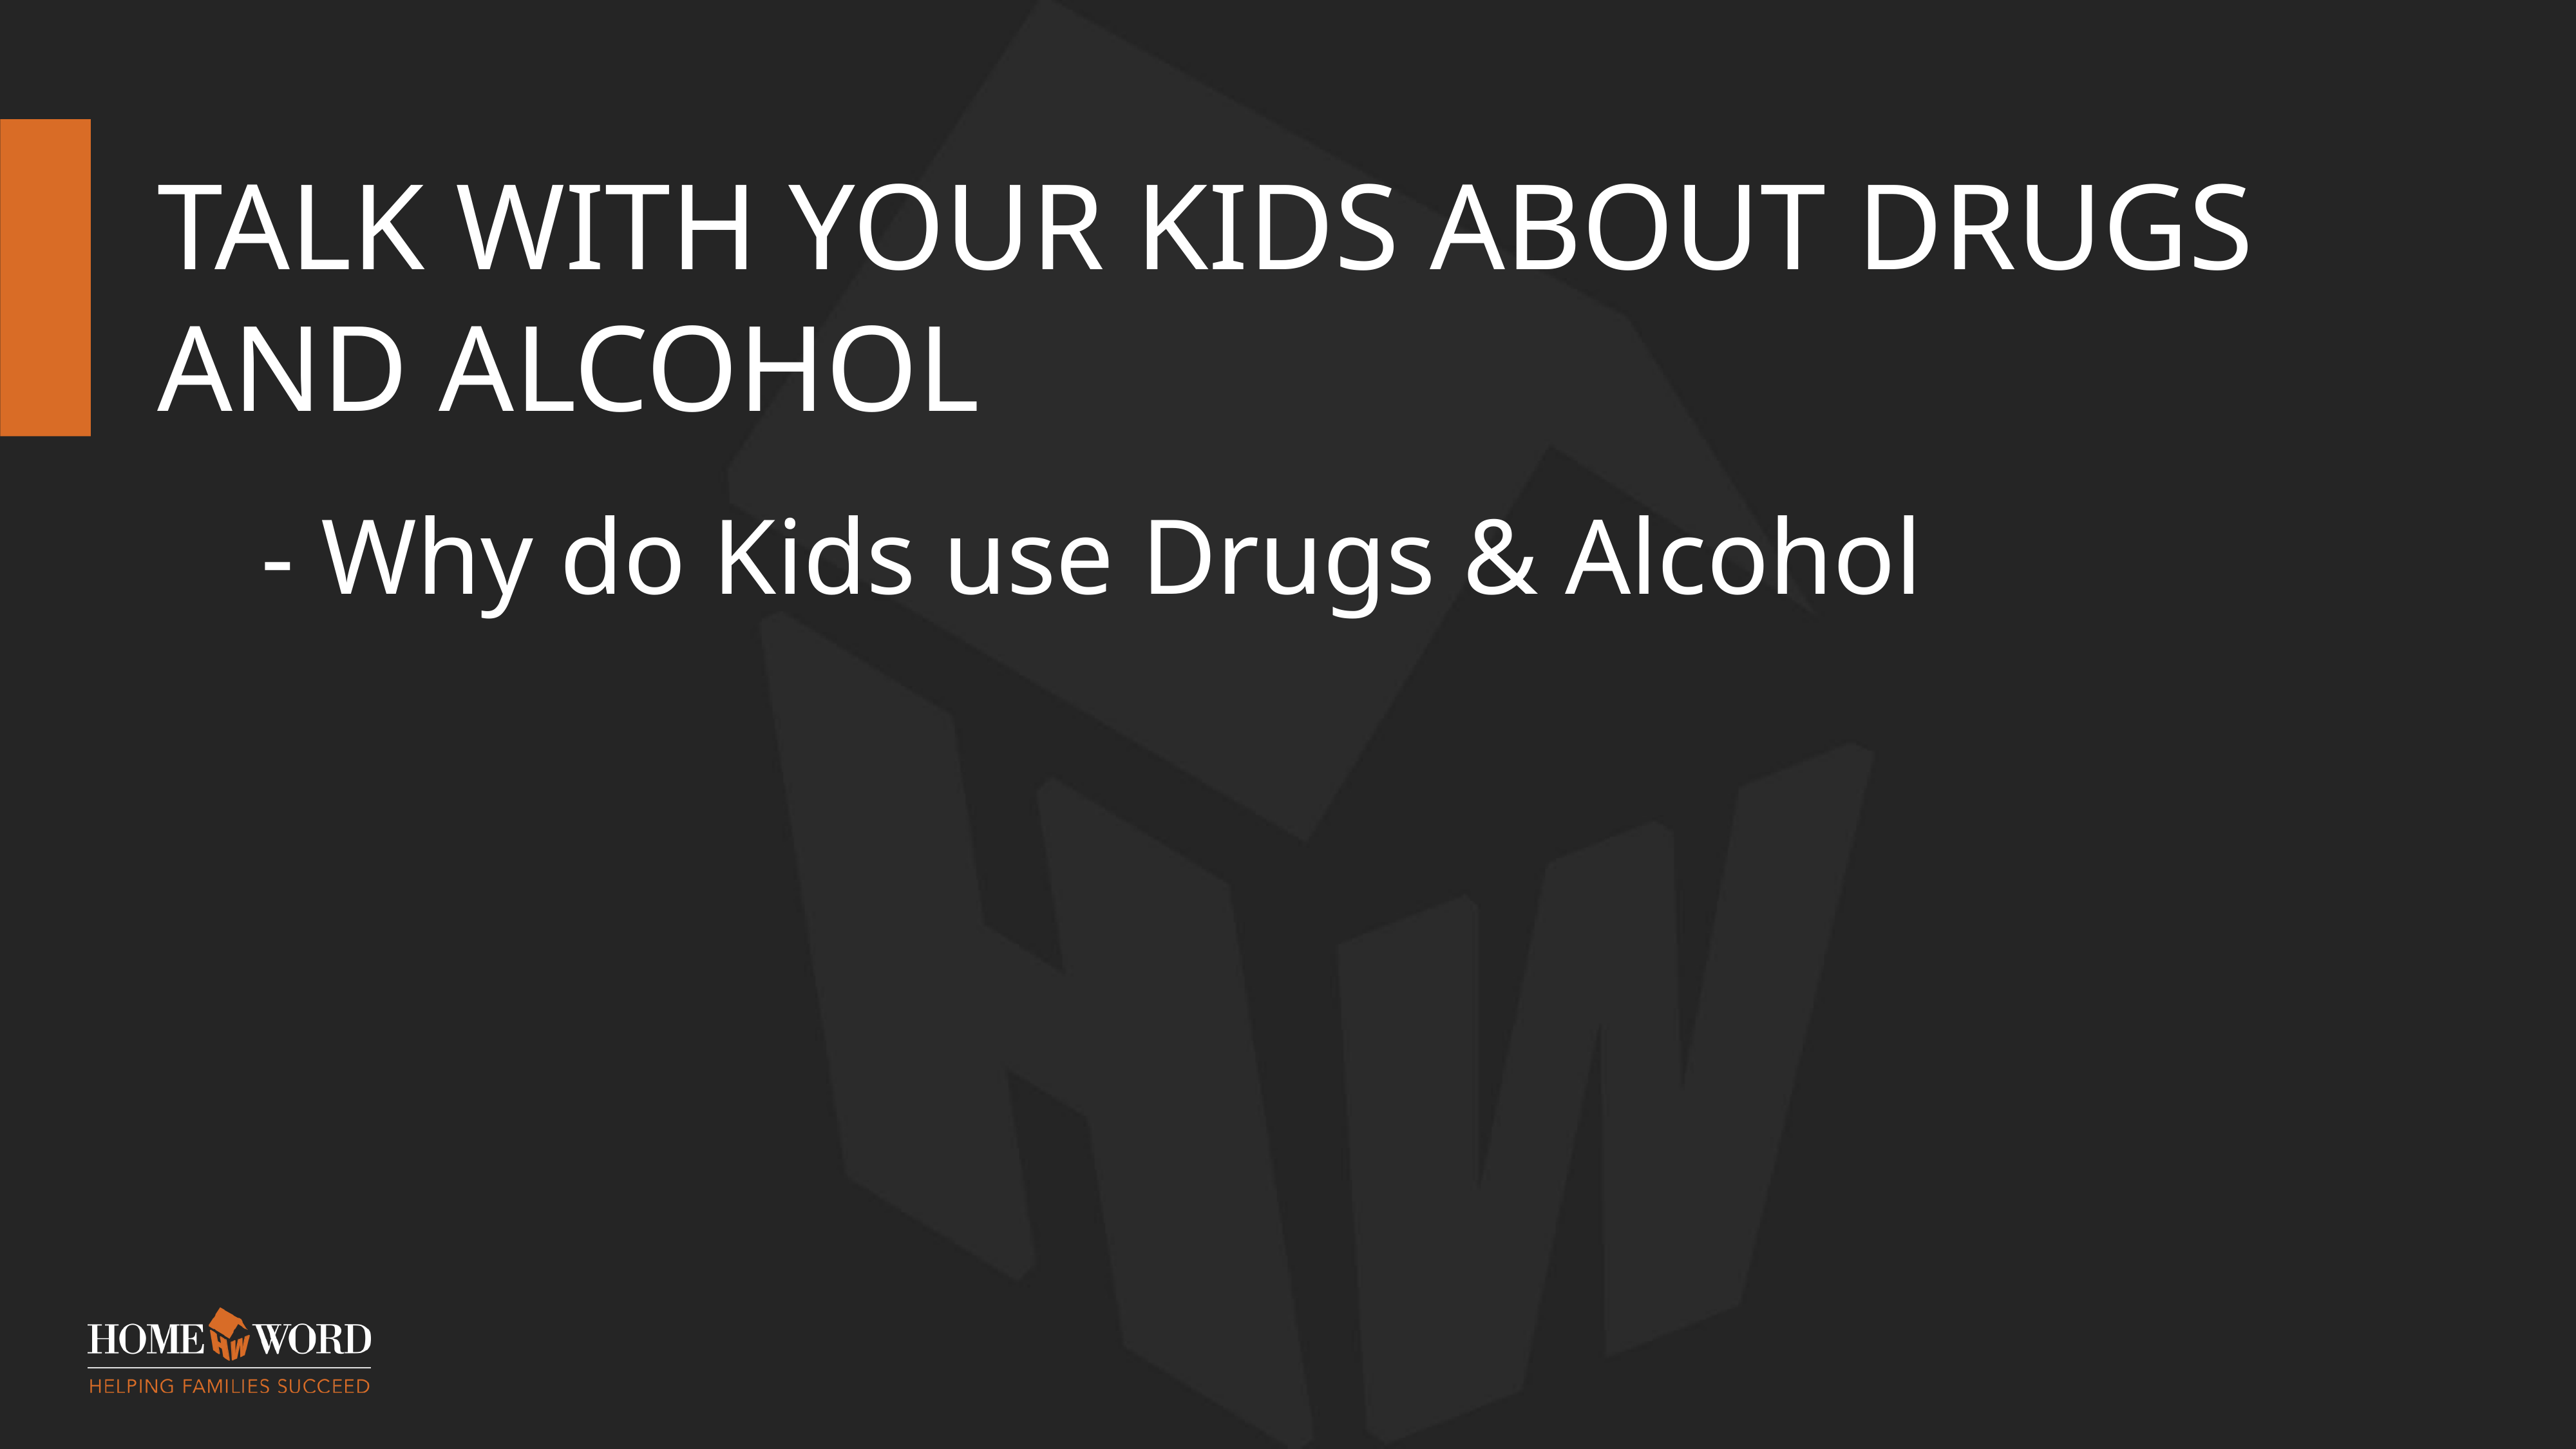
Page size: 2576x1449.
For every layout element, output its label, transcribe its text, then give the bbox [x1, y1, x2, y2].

text_box - Why do Kids use Drugs & Alcohol [256, 485, 2175, 641]
picture [0, 0, 2576, 1449]
title Talk With Your Kids about Drugs and Alcohol [151, 120, 2396, 466]
